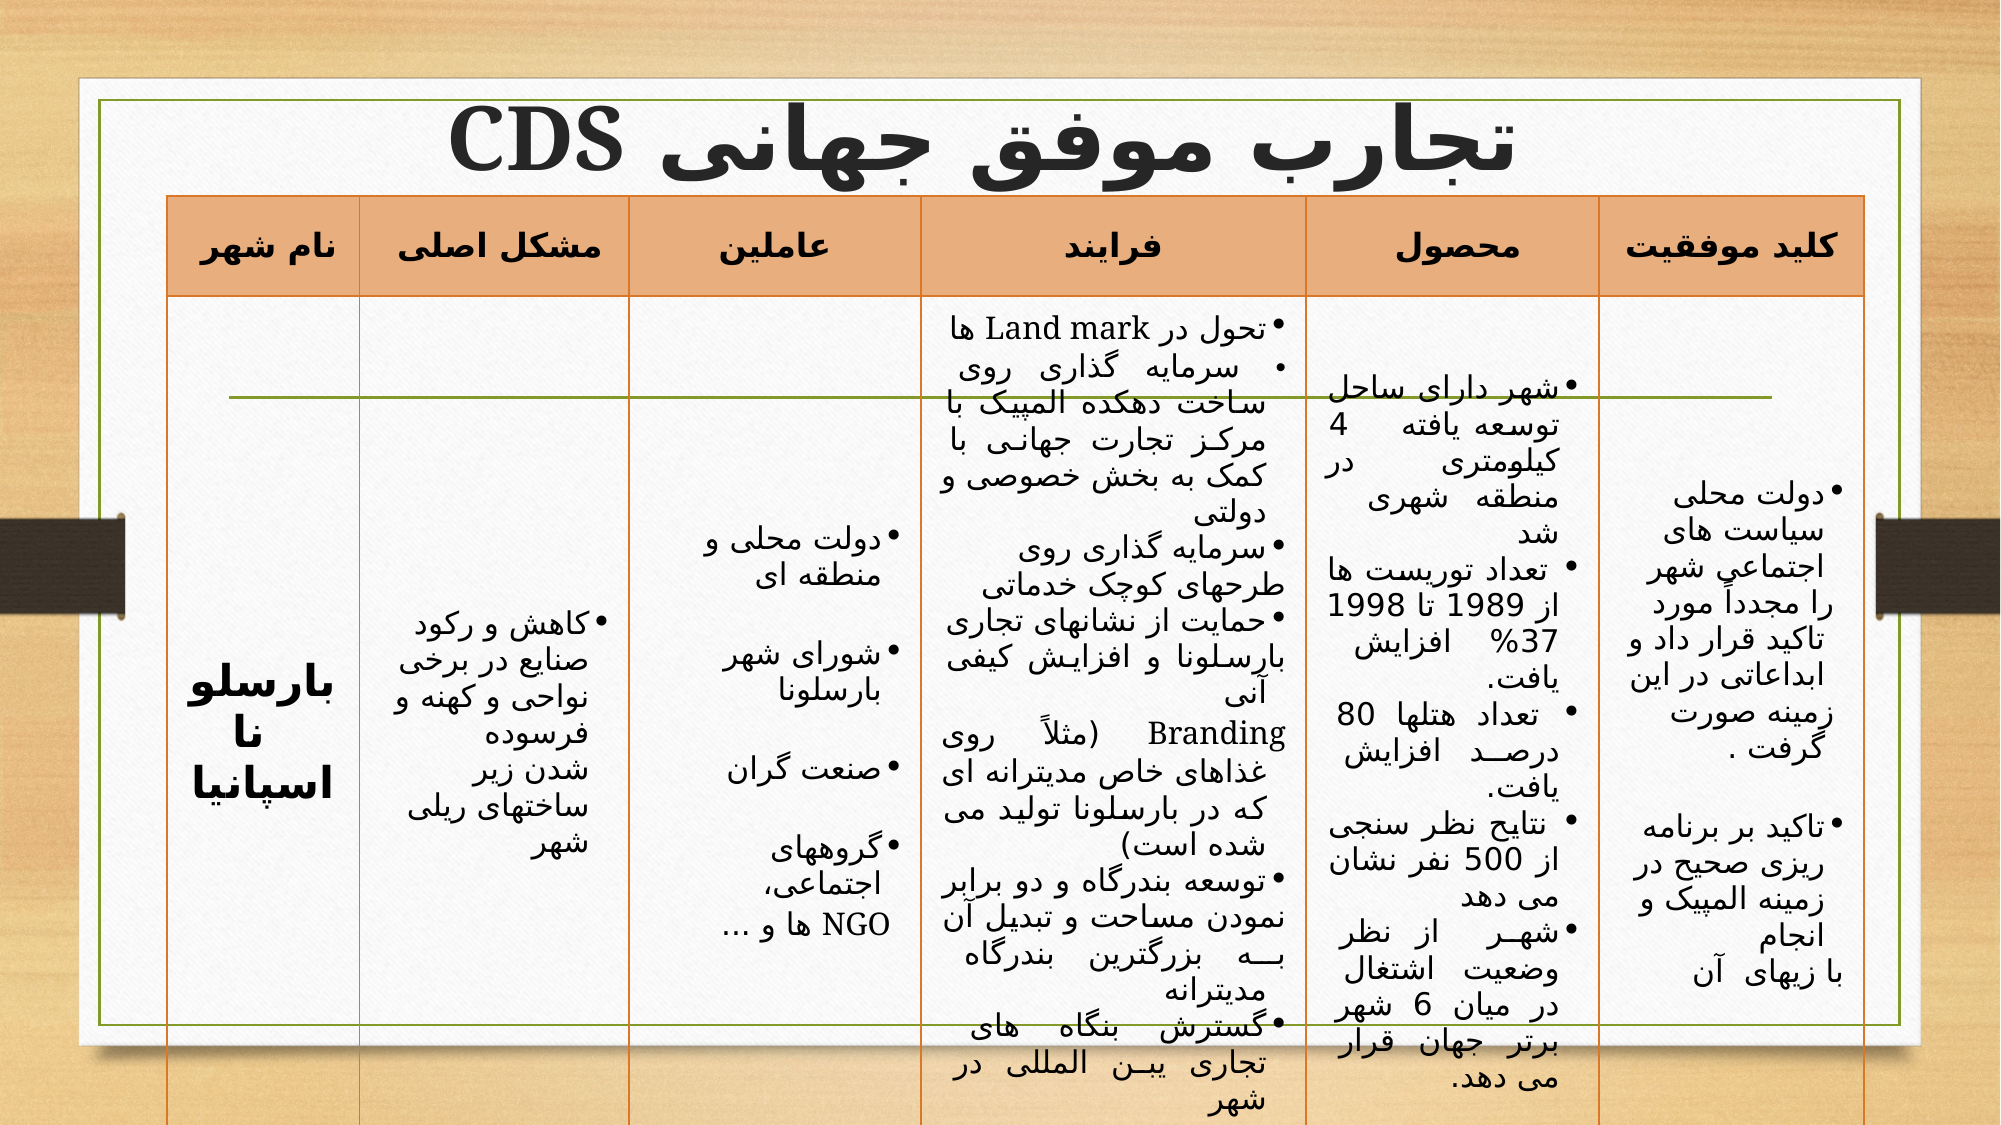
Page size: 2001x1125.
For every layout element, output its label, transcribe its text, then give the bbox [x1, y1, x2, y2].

table_header مشکل اصلی [360, 197, 628, 295]
table_header فرایند [922, 197, 1305, 295]
table_header کلید موفقیت [1600, 197, 1863, 295]
table_header محصول [1307, 197, 1598, 295]
table_cell کاهش و رکود صنایع در برخی نواحی و کهنه و فرسوده شدن زیر ساختهای ریلی شهر [360, 297, 628, 1125]
table_cell شهر دارای ساحل توسعه یافته 4 کیلومتری در منطقه شهری شد تعداد توریست ها از 1989 تا 1998 37% افزایش یافت. تعداد هتلها 80 درصد افزایش یافت. نتایح نظر سنجی از 500 نفر نشان می دهد شهر از نظر وضعیت اشتغال در میان 6 شهر برتر جهان قرار می دهد. [1307, 297, 1598, 1125]
table_header نام شهر [168, 197, 359, 295]
table_cell تحول در Land mark ها سرمایه گذاری روی ساخت دهکده المپیک با مرکز تجارت جهانی با کمک به بخش خصوصی و دولتی سرمایه گذاری روی طرحهای کوچک خدماتی حمایت از نشانهای تجاری بارسلونا و افزایش کیفی آنی Branding (مثلاً روی غذاهای خاص مدیترانه ای که در بارسلونا تولید می شده است) توسعه بندرگاه و دو برابر نمودن مساحت و تبدیل آن به بزرگترین بندرگاه مدیترانه گسترش بنگاه های تجاری یبن المللی در شهر [922, 297, 1305, 1125]
table_cell بارسلونا اسپانیا [168, 297, 359, 1125]
table_cell دولت محلی و منطقه ای شورای شهر بارسلونا صنعت گران گروههای اجتماعی، NGO ها و ... [630, 297, 920, 1125]
table_header عاملین [630, 197, 920, 295]
title تجارب موفق جهانی CDS [133, 45, 1800, 215]
picture [0, 0, 2001, 1125]
table_cell دولت محلی سیاست های اجتماعی شهر را مجدداً مورد تاکید قرار داد و ابداعاتی در این زمینه صورت گرفت . تاکید بر برنامه ریزی صحیح در زمینه المپیک و انجام با زیهای آن [1600, 297, 1863, 1125]
